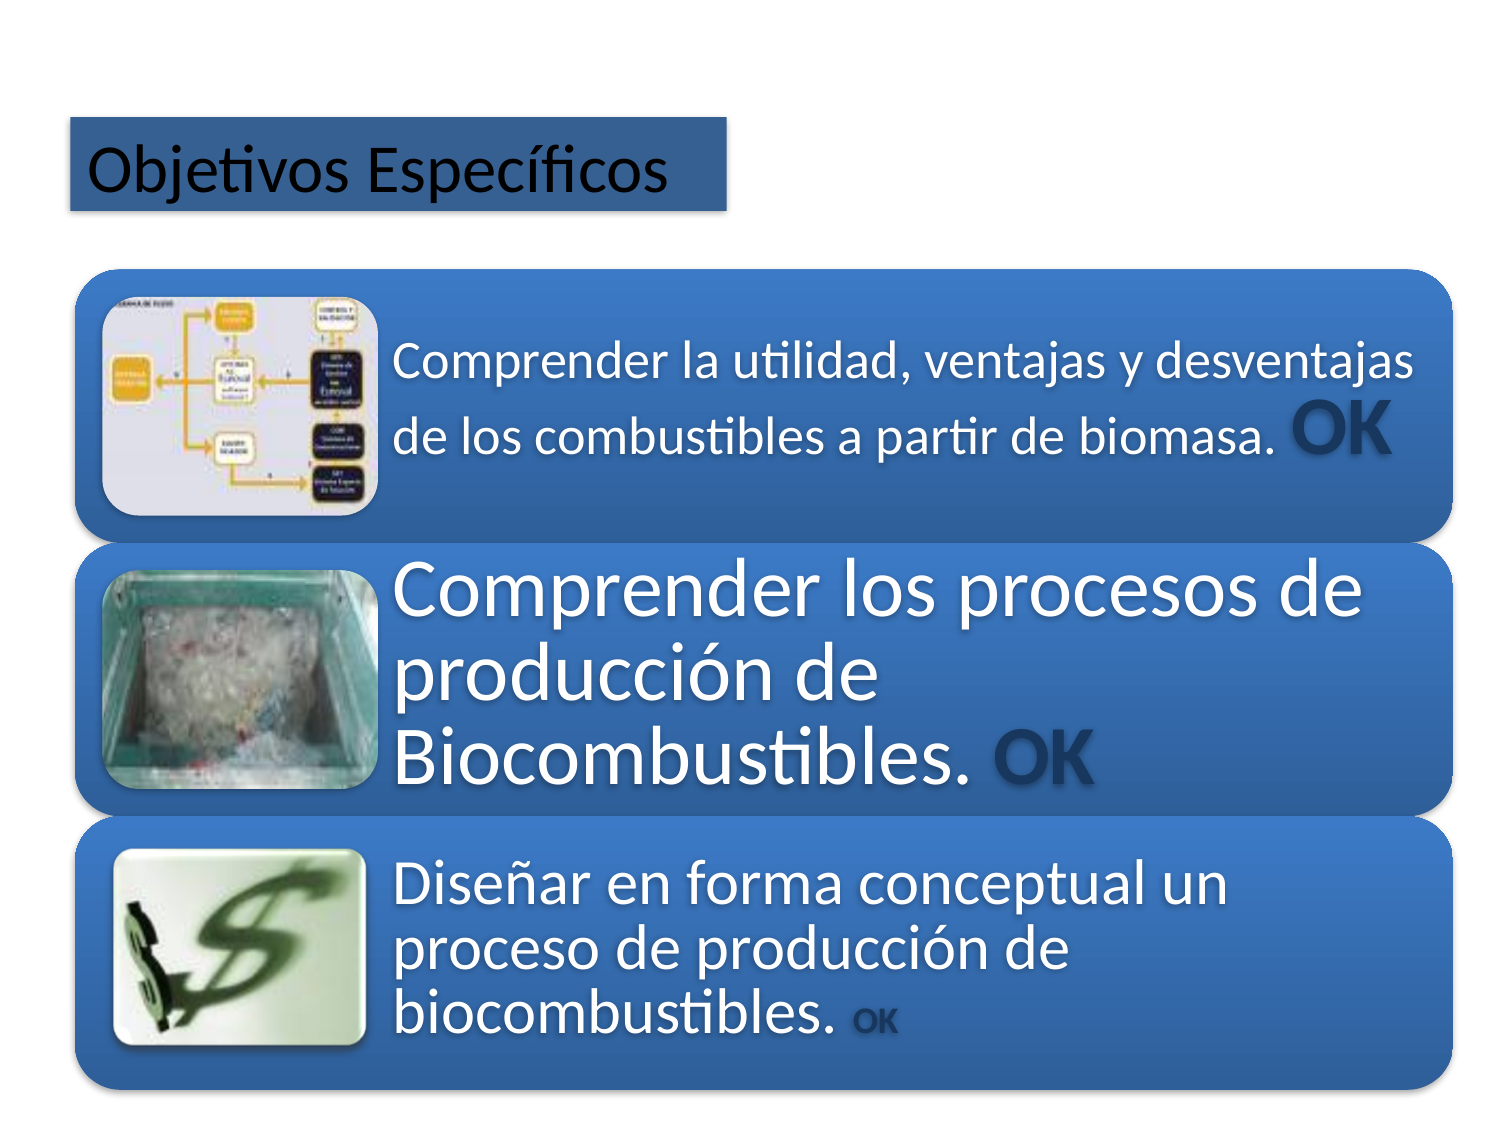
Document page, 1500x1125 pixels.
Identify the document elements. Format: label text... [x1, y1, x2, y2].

text_box Objetivos Específicos [70, 117, 727, 211]
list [74, 269, 1454, 1091]
